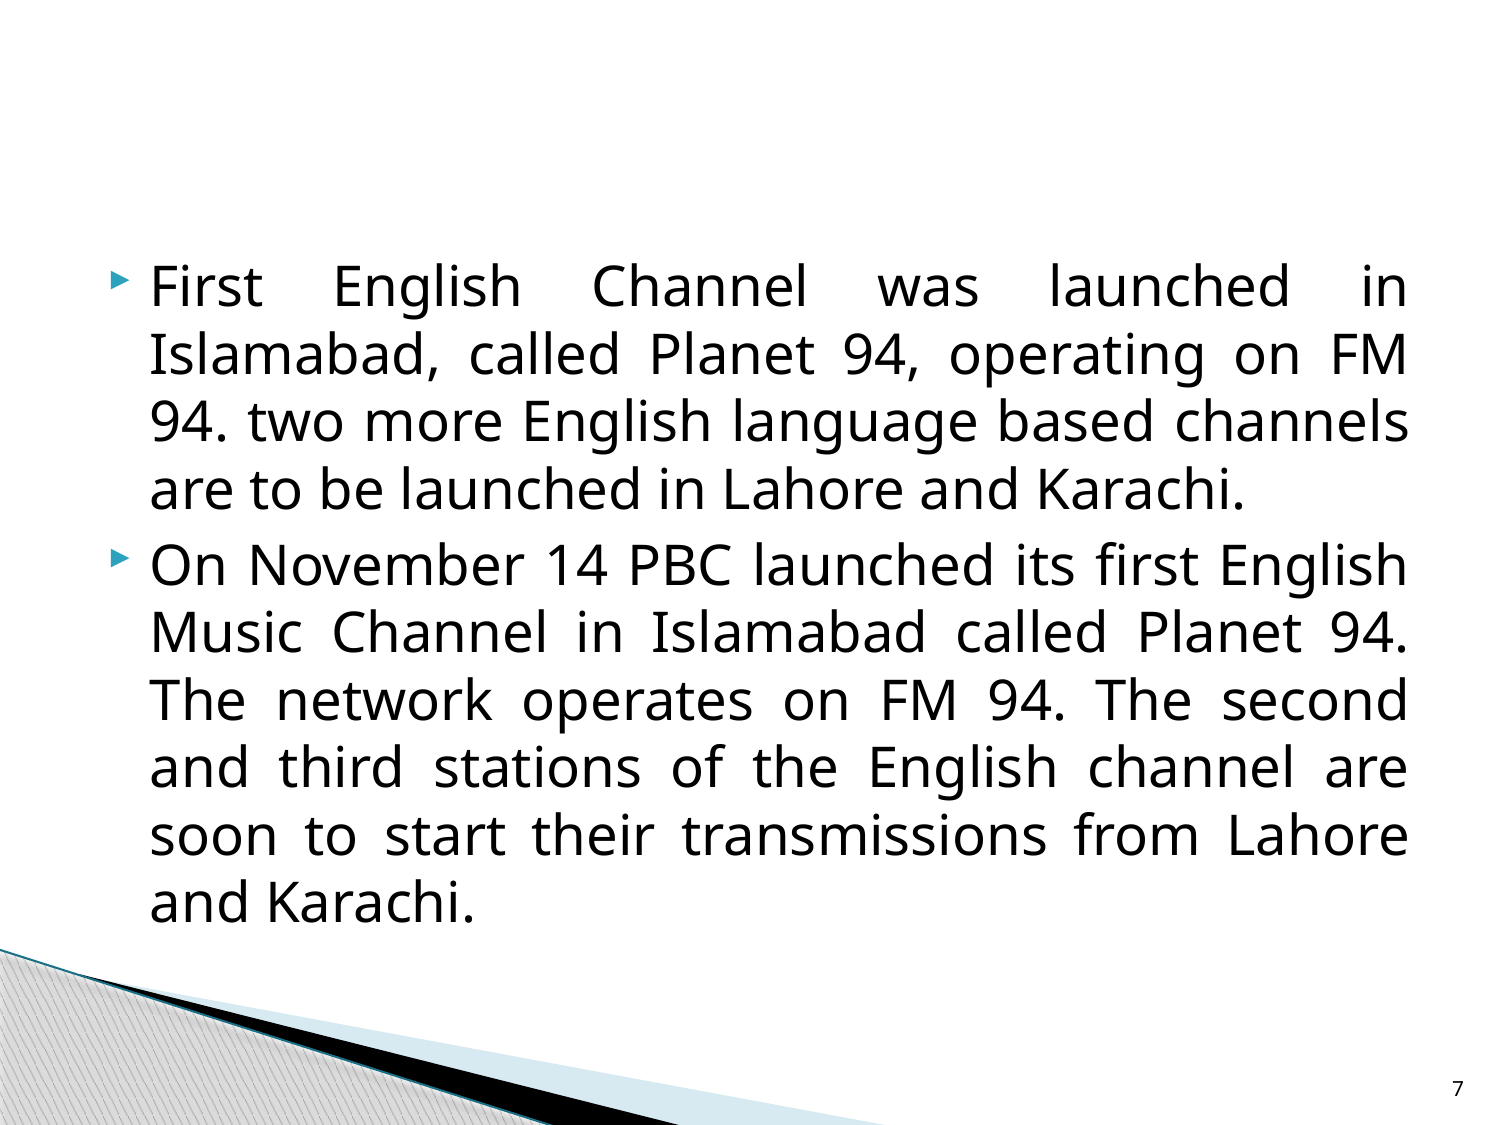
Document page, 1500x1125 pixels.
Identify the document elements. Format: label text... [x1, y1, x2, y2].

list First English Channel was launched in Islamabad, called Planet 94, operating on FM 94. two more English language based channels are to be launched in Lahore and Karachi. On November 14 PBC launched its first English Music Channel in Islamabad called Planet 94. The network operates on FM 94. The second and third stations of the English channel are soon to start their transmissions from Lahore and Karachi. [75, 243, 1425, 986]
slide_number 7 [1418, 1051, 1479, 1112]
